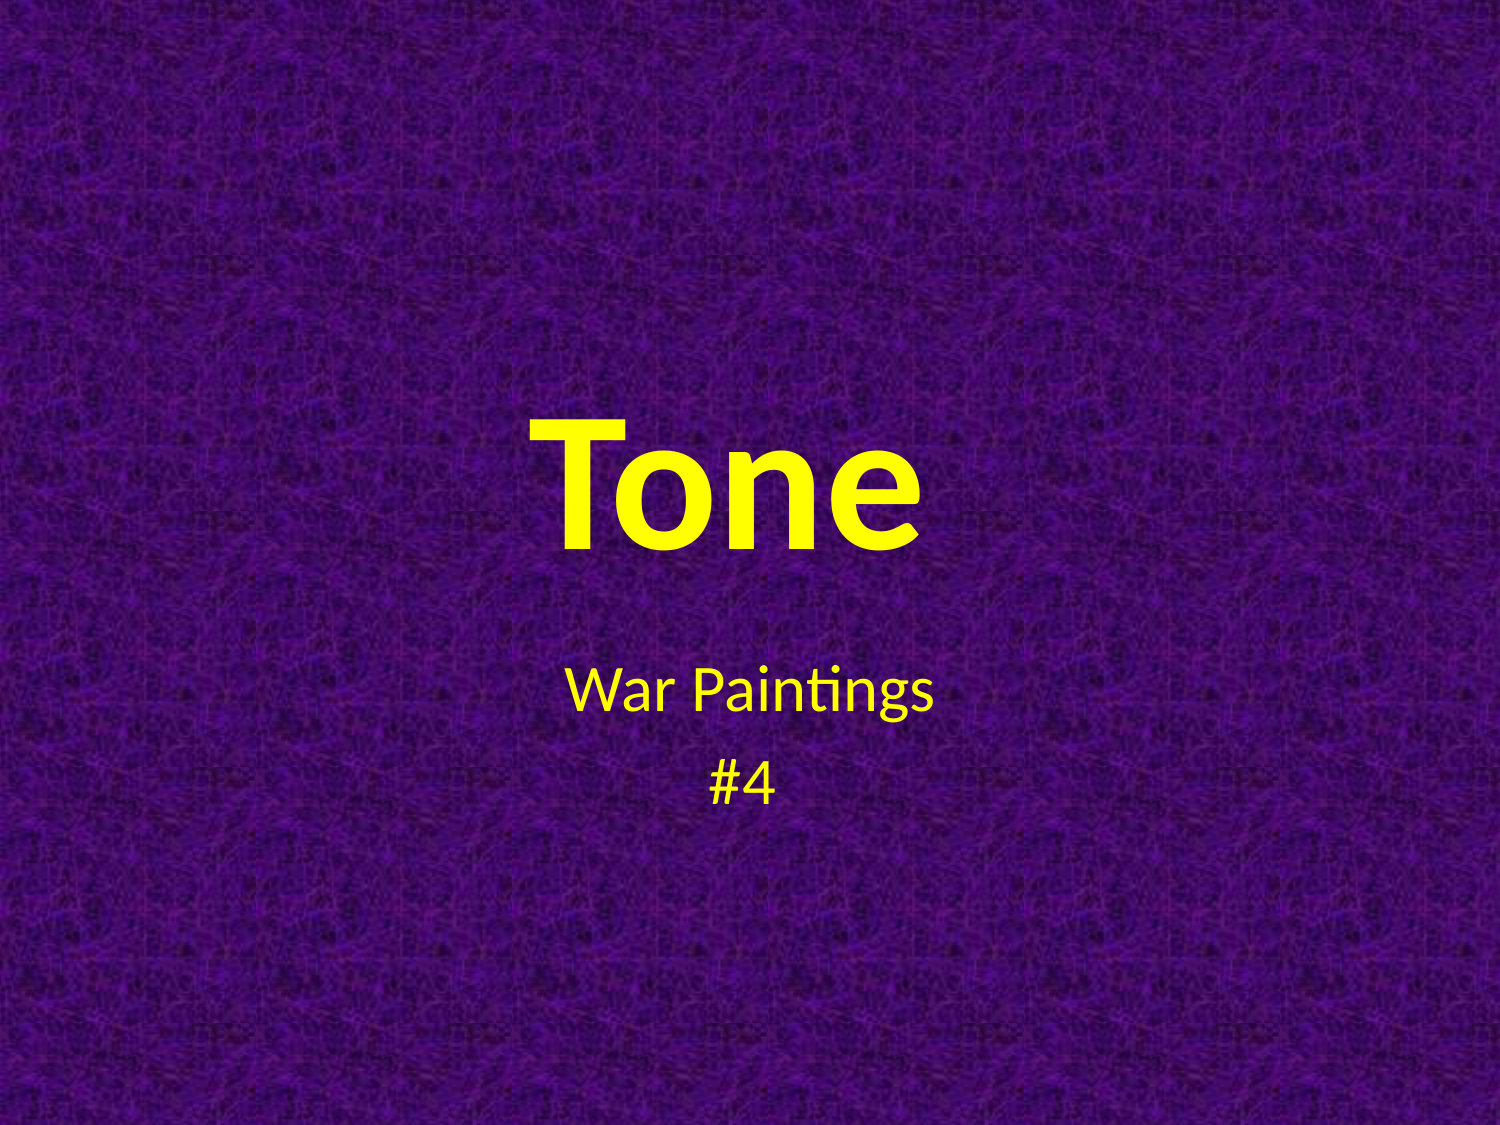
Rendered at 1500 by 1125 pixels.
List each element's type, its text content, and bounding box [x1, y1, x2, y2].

subtitle War Paintings #4 [225, 637, 1275, 925]
picture [0, 0, 1500, 1125]
title Tone [112, 349, 1388, 591]
